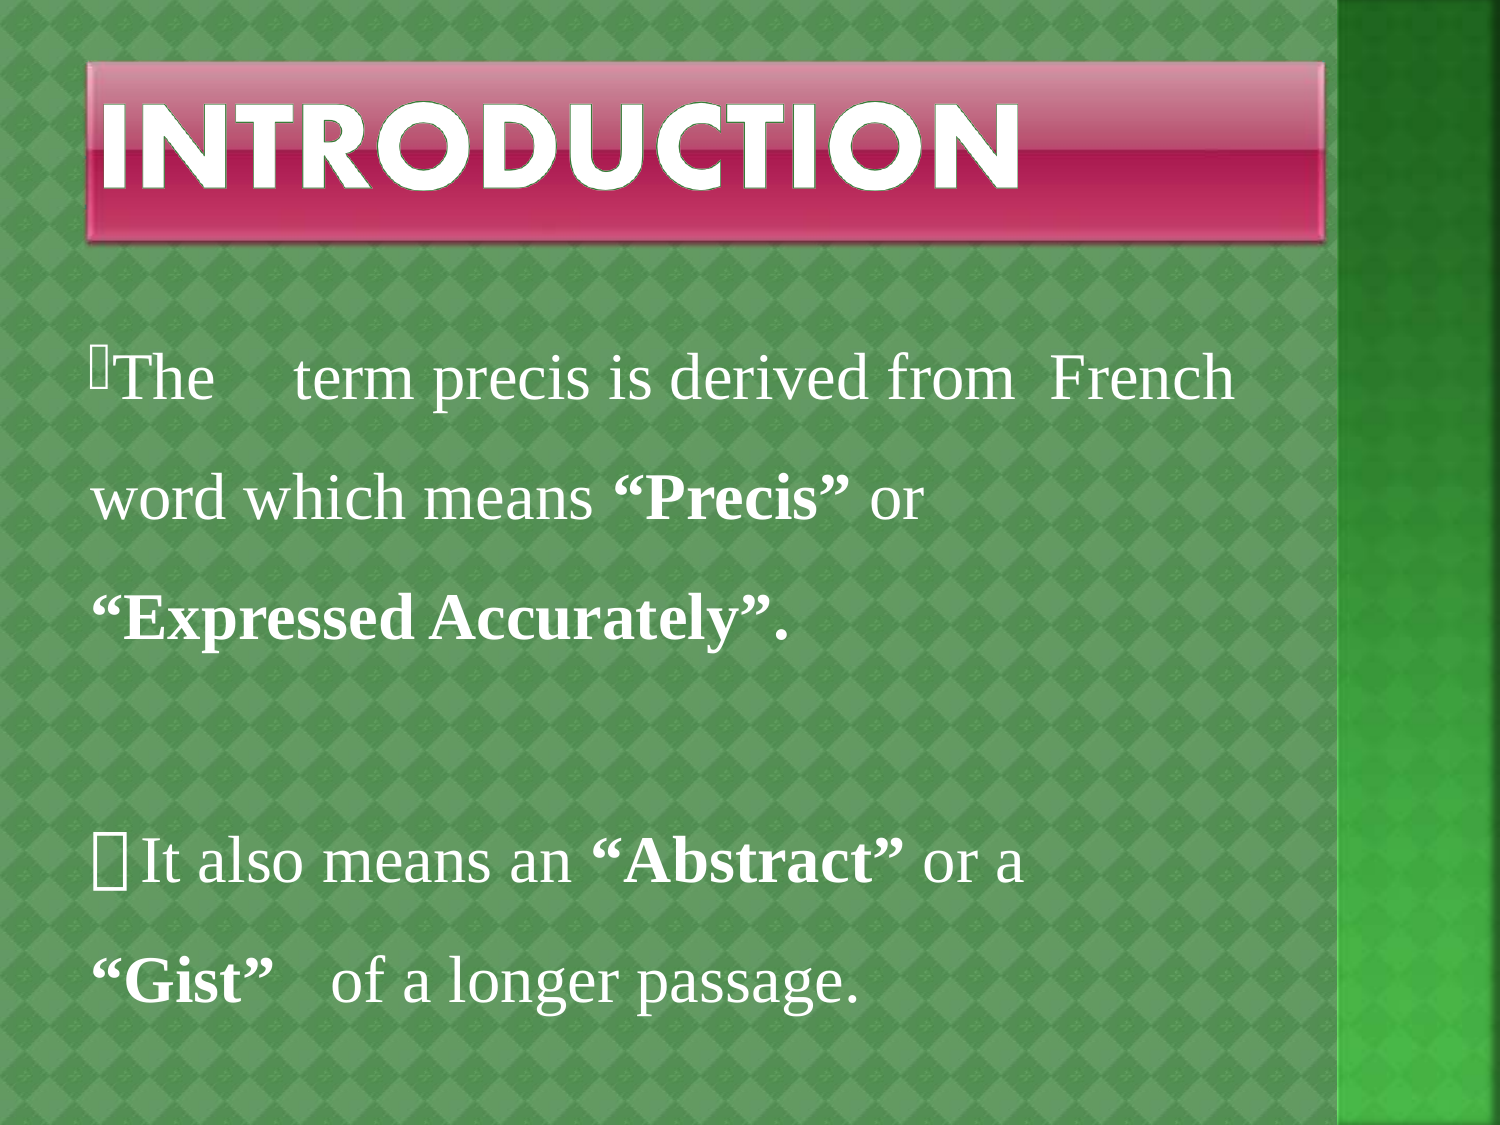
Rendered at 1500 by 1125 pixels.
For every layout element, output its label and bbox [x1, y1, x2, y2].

text_box [0, 0, 1500, 1125]
